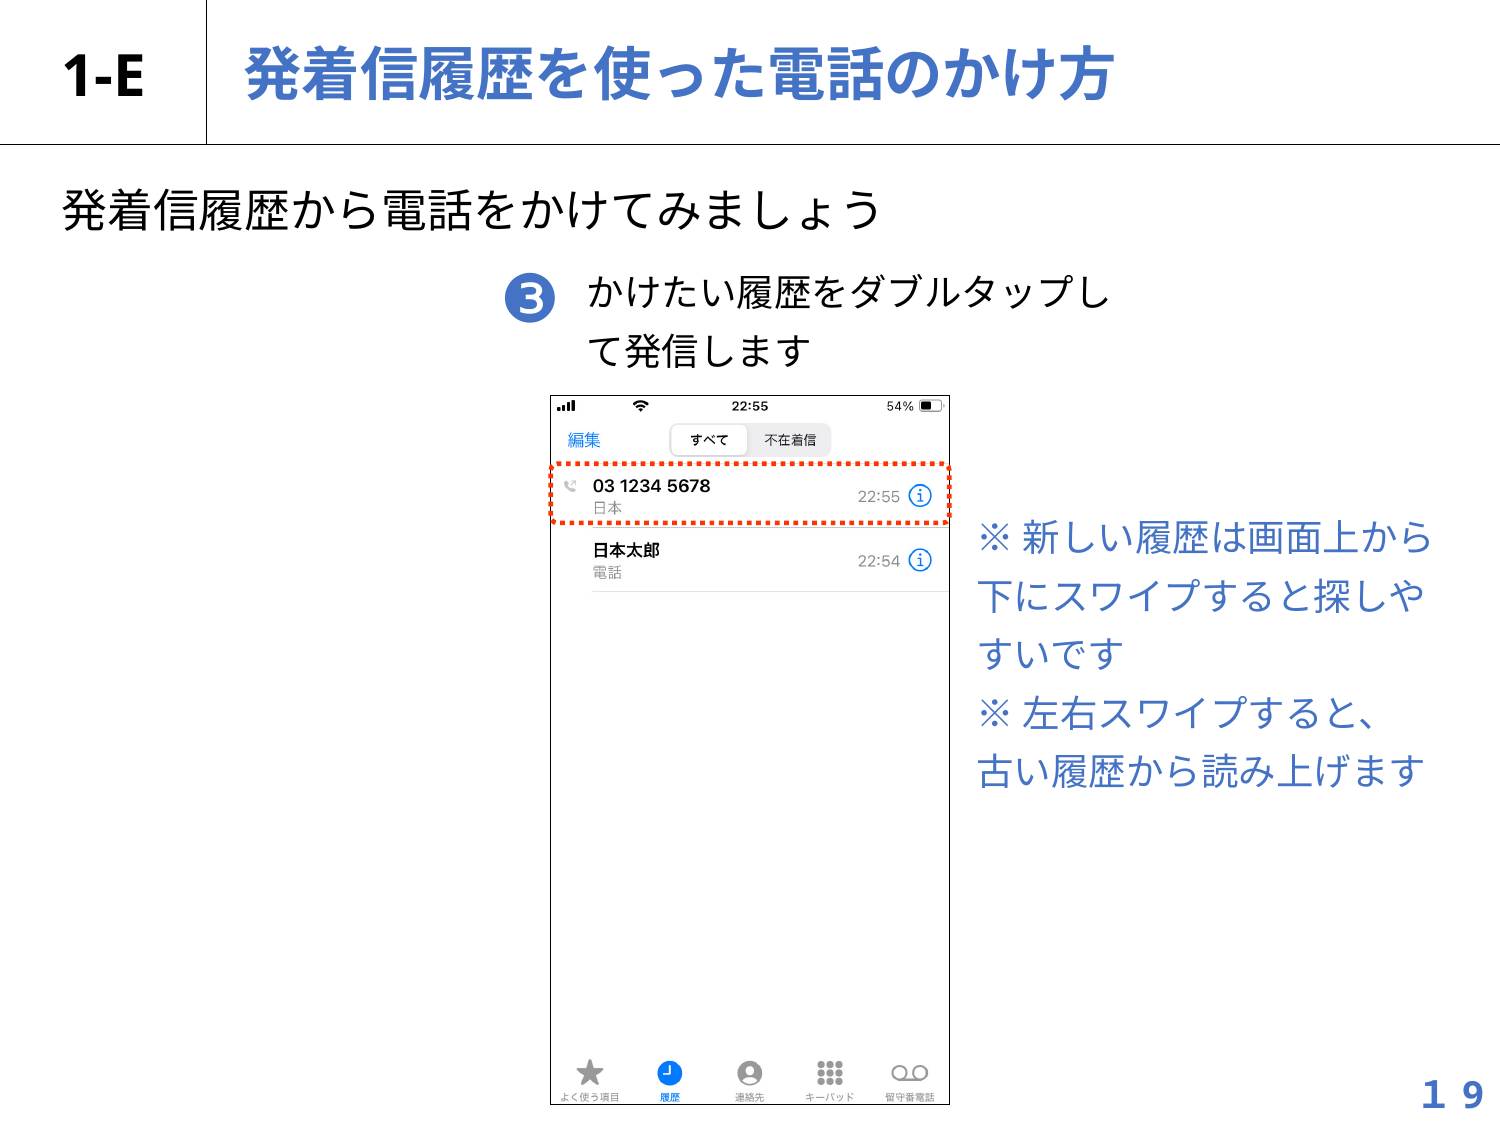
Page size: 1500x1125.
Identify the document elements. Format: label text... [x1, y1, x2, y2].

text_box ❸ [486, 274, 563, 343]
text_box かけたい履歴をダブルタップして発信します [571, 274, 1143, 381]
title 発着信履歴を使った電話のかけ方 [228, 36, 1472, 116]
text_box ※新しい履歴は画面上から 下にスワイプすると探しやすいです ※左右スワイプすると、 古い履歴から読み上げます [961, 493, 1472, 801]
text_box 1-E [0, 0, 207, 147]
text_box １9 [1399, 1063, 1500, 1123]
picture [550, 395, 950, 1105]
text_box 発着信履歴から電話をかけてみましょう [46, 180, 1422, 274]
